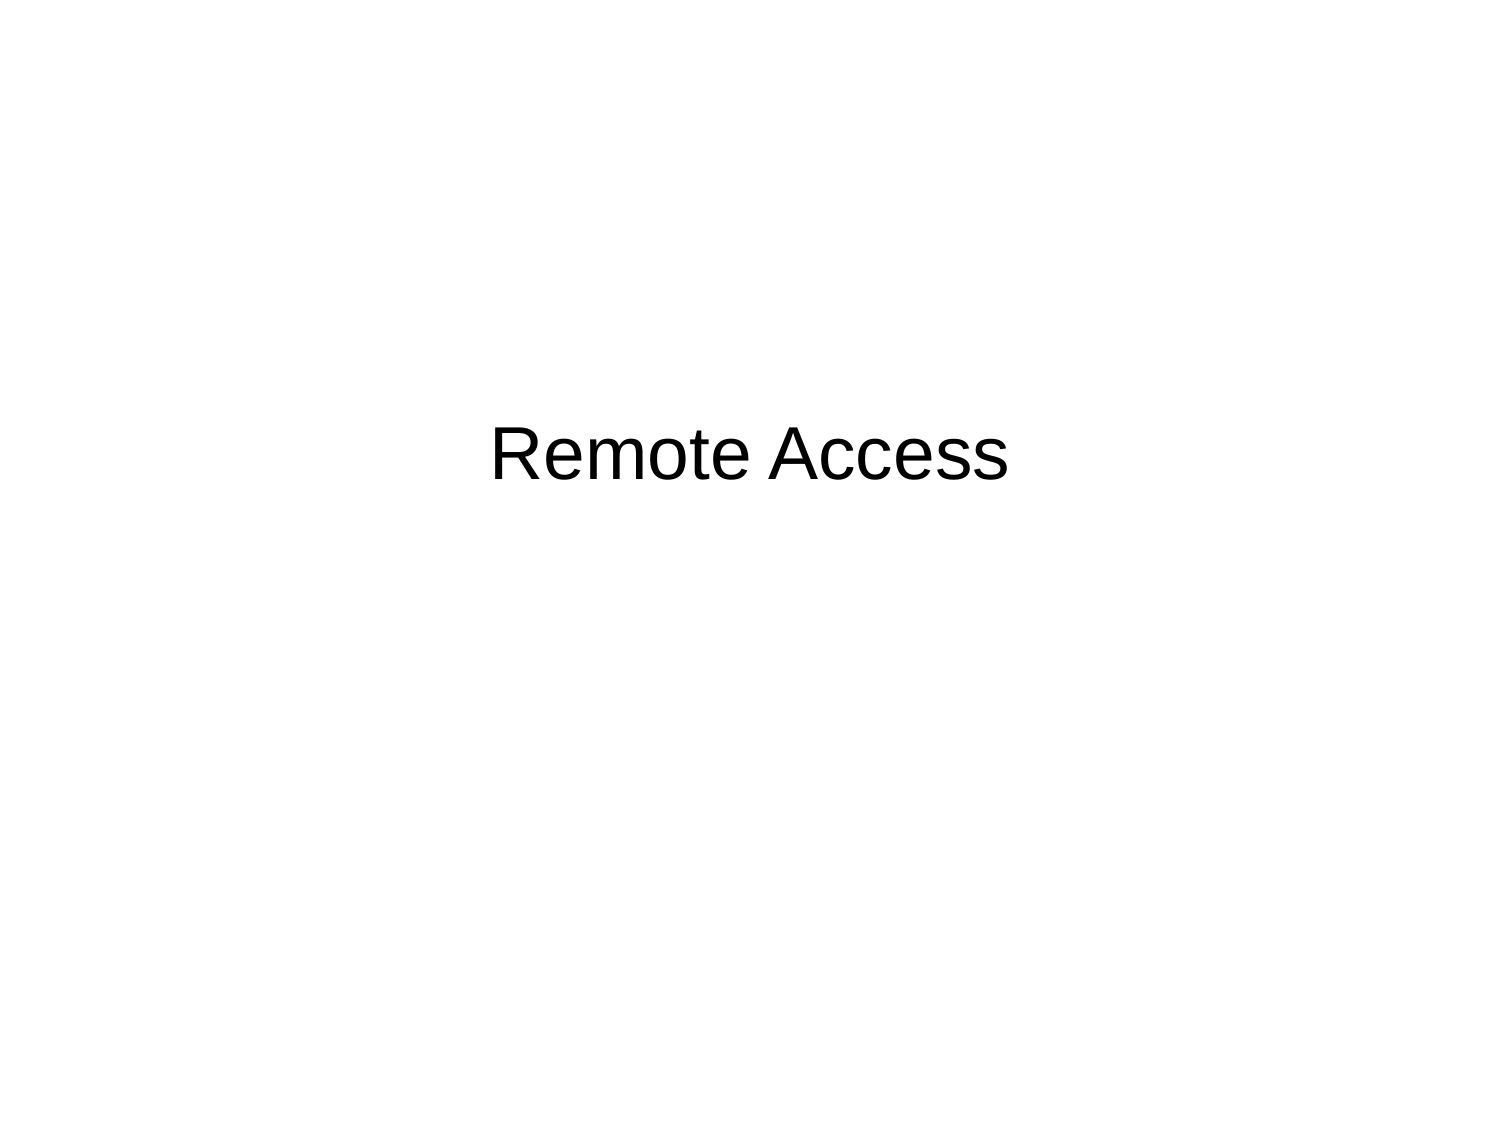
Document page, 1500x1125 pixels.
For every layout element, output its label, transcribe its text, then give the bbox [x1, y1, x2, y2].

title Remote Access [112, 262, 1388, 504]
